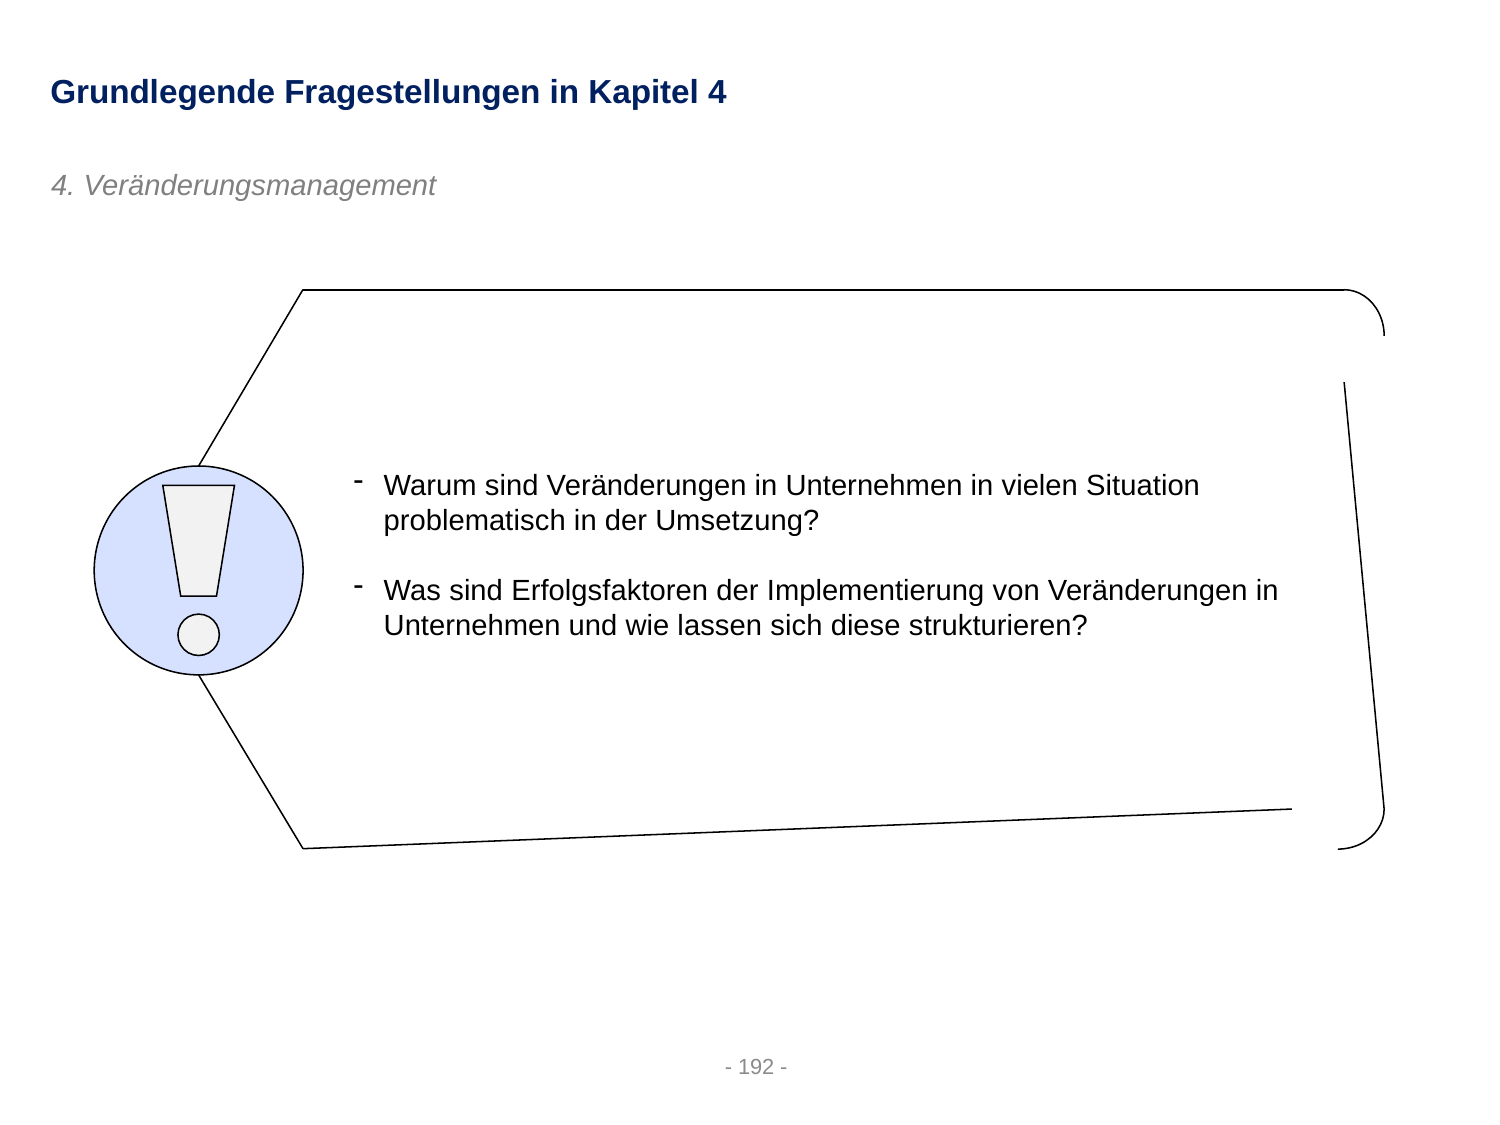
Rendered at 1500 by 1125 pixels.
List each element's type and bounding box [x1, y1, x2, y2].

text_box [36, 159, 453, 209]
text_box [35, 63, 1433, 118]
text_box [338, 459, 1500, 719]
text_box [599, 1045, 913, 1093]
text_box [94, 289, 1385, 850]
